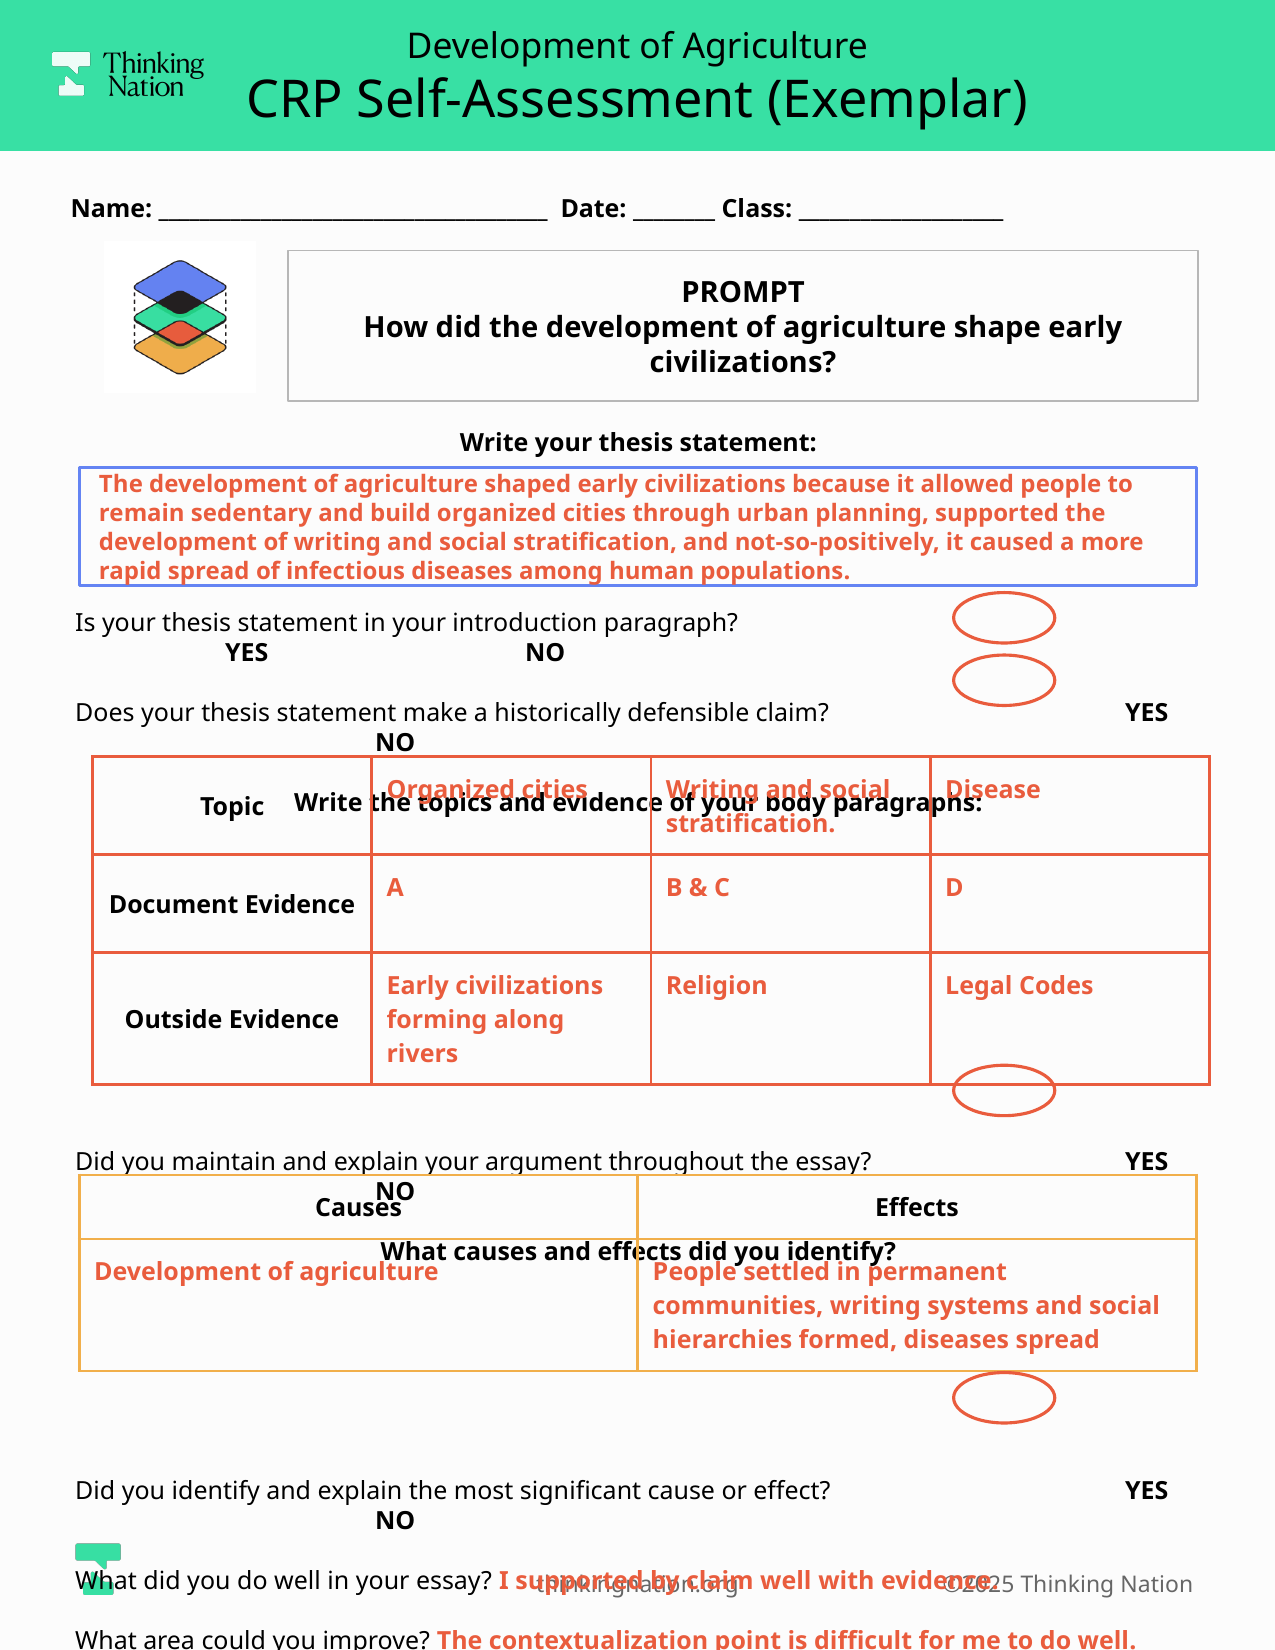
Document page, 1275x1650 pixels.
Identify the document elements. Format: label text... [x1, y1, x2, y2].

table_header Organized cities [373, 758, 650, 853]
table_cell Outside Evidence [94, 954, 370, 1083]
text_box [953, 1372, 1055, 1423]
table_cell D [932, 856, 1208, 951]
text_box ©2025 Thinking Nation [907, 1553, 1210, 1605]
table_cell People settled in permanent communities, writing systems and social hierarchies formed, diseases spread [639, 1240, 1195, 1370]
text_box [953, 1065, 1055, 1116]
text_box PROMPT How did the development of agriculture shape early civilizations? [288, 250, 1198, 402]
table_cell Development of agriculture [81, 1240, 636, 1370]
text_box Write your thesis statement: Is your thesis statement in your introduction paragraph? YES NO Does your thesis statement make a historically defensible claim? YES NO Write the topics and evidence of your body paragraphs: Did you maintain and explain your argument throughout the essay? YES NO What causes and effects did you identify? Did you identify and explain the most significant cause or effect? YES NO What did you do well in your essay? I supported by claim well with evidence. What area could you improve? The contextualization point is difficult for me to do well. [55, 415, 1223, 1534]
table_header Causes [81, 1176, 636, 1238]
text_box The development of agriculture shaped early civilizations because it allowed people to remain sedentary and build organized cities through urban planning, supported the development of writing and social stratification, and not-so-positively, it caused a more rapid spread of infectious diseases among human populations. [79, 467, 1197, 586]
table_cell Religion [652, 954, 929, 1083]
table_header Topic [94, 758, 370, 853]
table_cell Legal Codes [932, 954, 1208, 1083]
table_header Writing and social stratification. [652, 758, 929, 853]
table_header Disease [932, 758, 1208, 853]
picture [104, 241, 256, 393]
table_header Effects [639, 1176, 1195, 1238]
picture [35, 37, 210, 110]
text_box [953, 592, 1055, 643]
text_box thinkingnation.org [486, 1553, 789, 1605]
text_box Development of Agriculture CRP Self-Assessment (Exemplar) [0, 0, 1275, 151]
table_cell B & C [652, 856, 929, 951]
table_cell Document Evidence [94, 856, 370, 951]
table_cell A [373, 856, 650, 951]
text_box Name: ______________________________________ Date: ________ Class: ____________________ [55, 177, 1223, 237]
table_cell Early civilizations forming along rivers [373, 954, 650, 1083]
text_box [953, 655, 1055, 706]
picture [62, 1533, 134, 1605]
